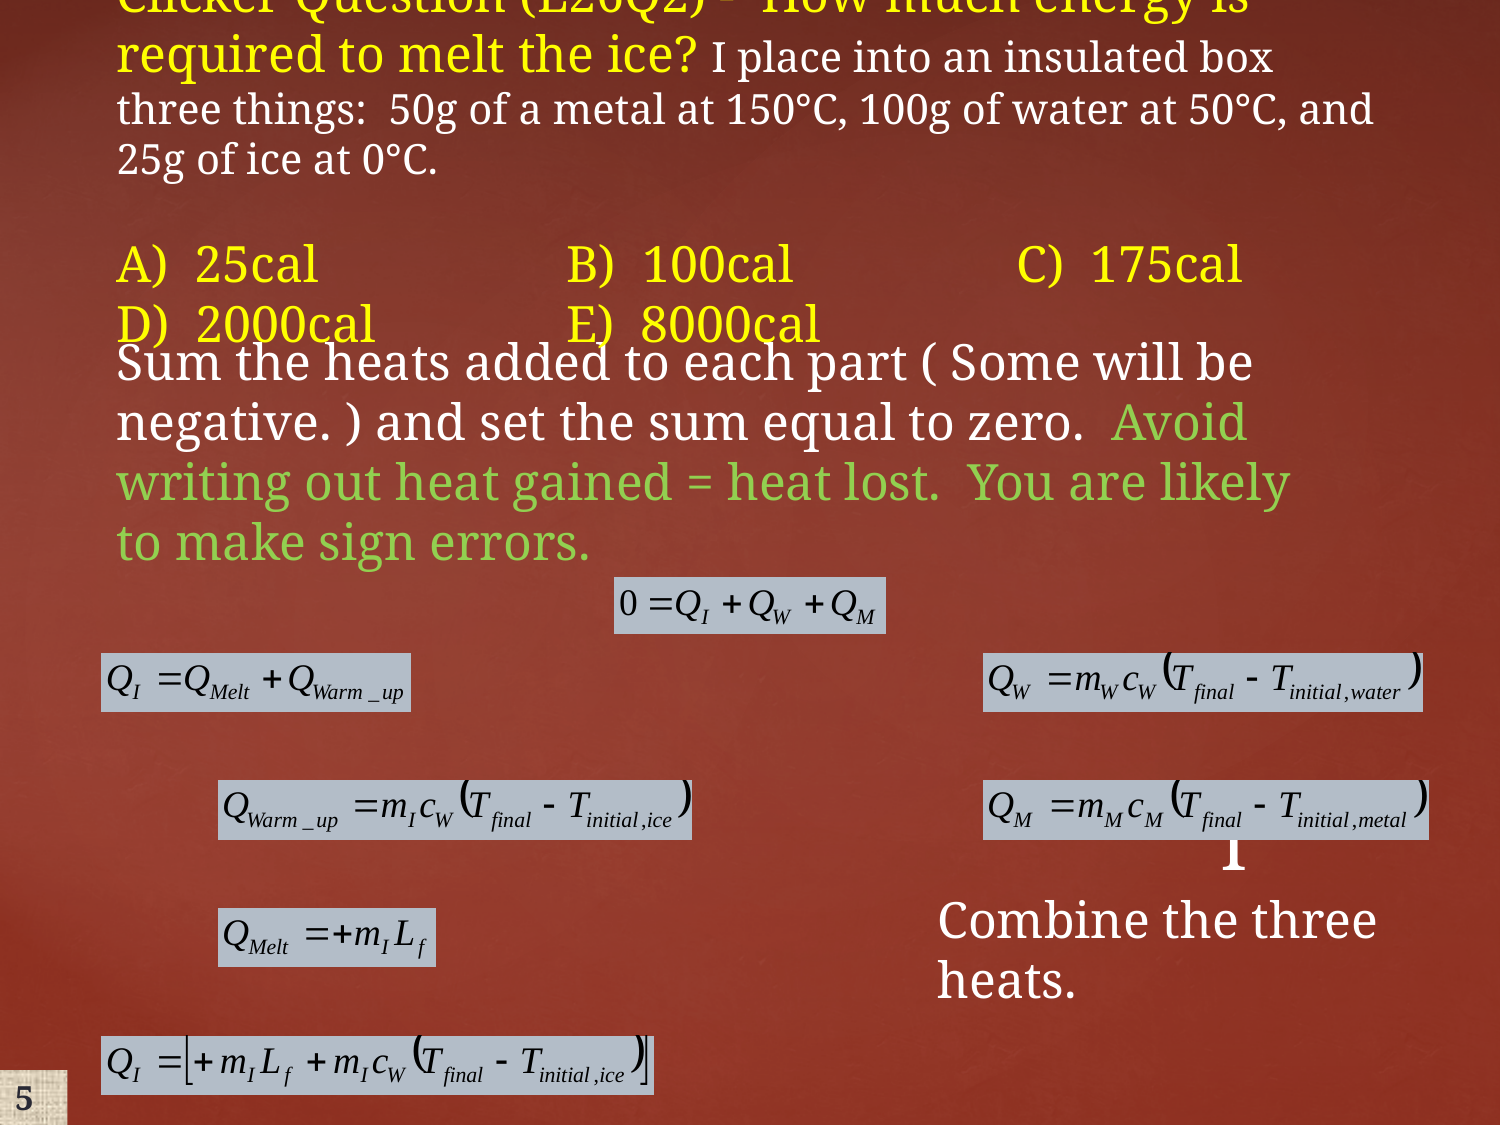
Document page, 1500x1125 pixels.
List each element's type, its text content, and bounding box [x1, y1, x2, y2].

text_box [100, 1035, 655, 1096]
text_box Combine the three heats. [922, 945, 1455, 1017]
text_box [613, 576, 887, 635]
text_box I [1125, 857, 1343, 893]
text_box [216, 907, 437, 968]
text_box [981, 779, 1430, 841]
text_box Sum the heats added to each part ( Some will be negative. ) and set the sum equal to zero. Avoid writing out heat gained = heat lost. You are likely to make sign errors. [101, 389, 1309, 578]
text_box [981, 651, 1424, 713]
text_box Clicker Question (L26Q2) - How much energy is required to melt the ice? I place into an insulated box three things: 50g of a metal at 150°C, 100g of water at 50°C, and 25g of ice at 0°C. A) 25cal B) 100cal C) 175cal D) 2000cal E) 8000cal [101, 22, 1399, 360]
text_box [216, 779, 693, 841]
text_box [100, 651, 412, 713]
text_box 5 [0, 1070, 68, 1125]
